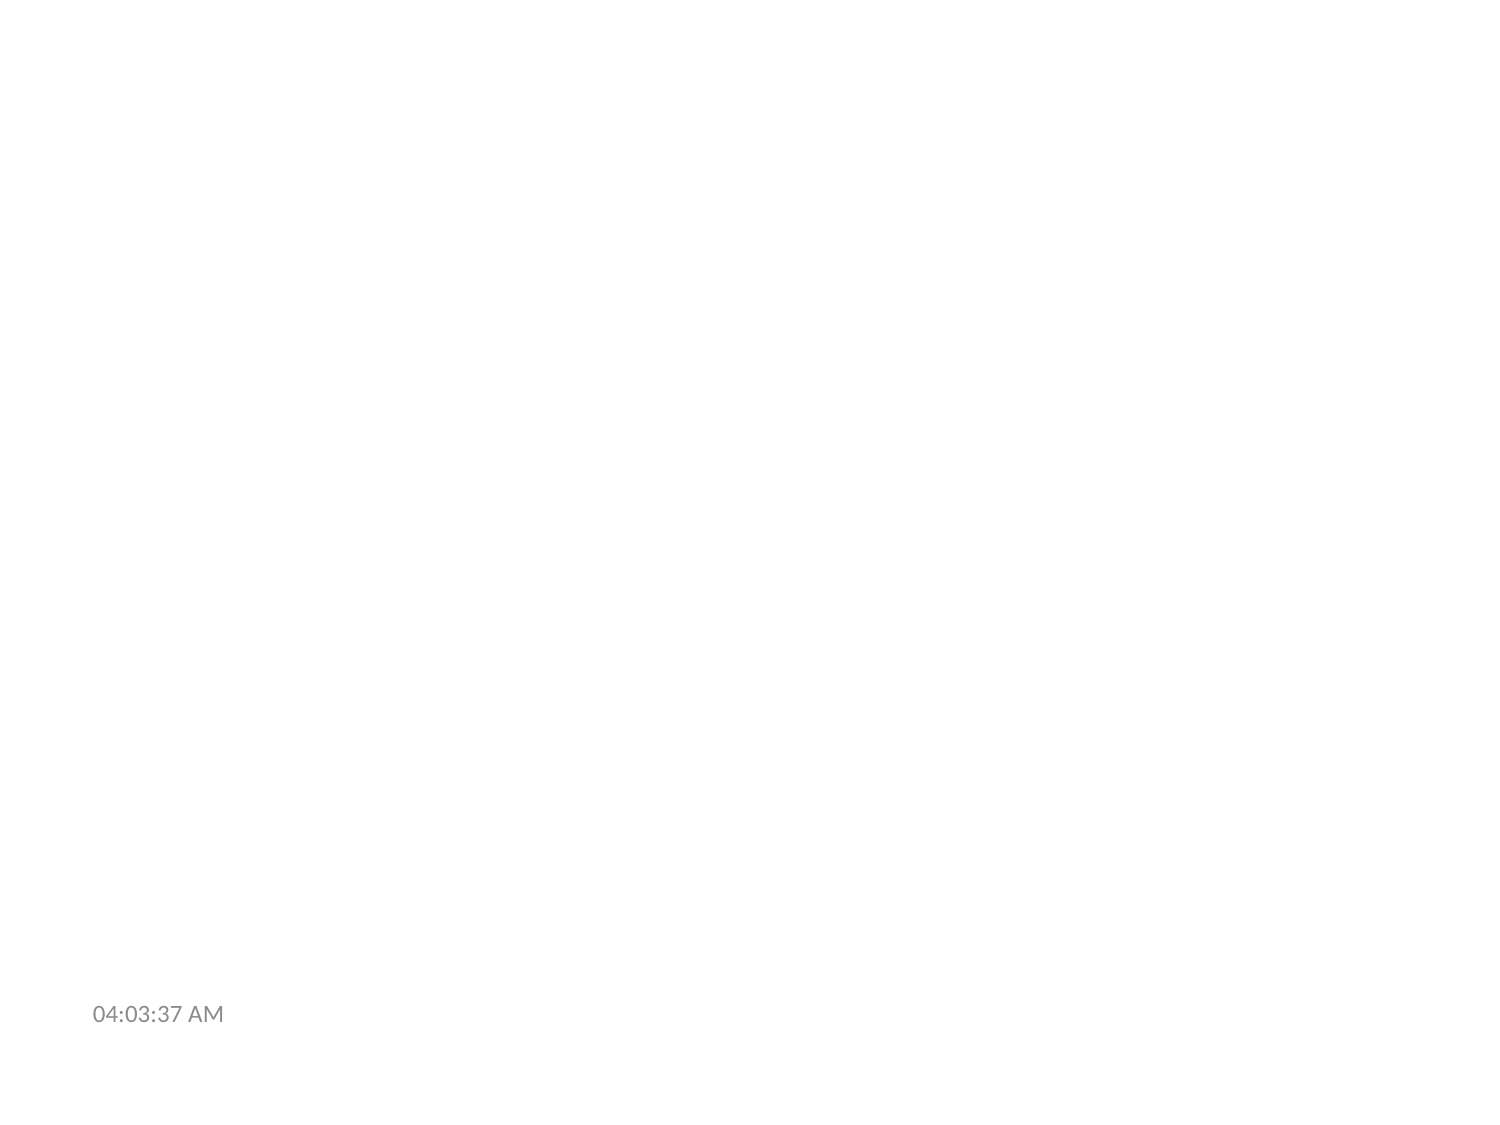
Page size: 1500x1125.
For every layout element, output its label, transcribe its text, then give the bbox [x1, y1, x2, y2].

text_box 3:35:09 PM [77, 982, 428, 1043]
